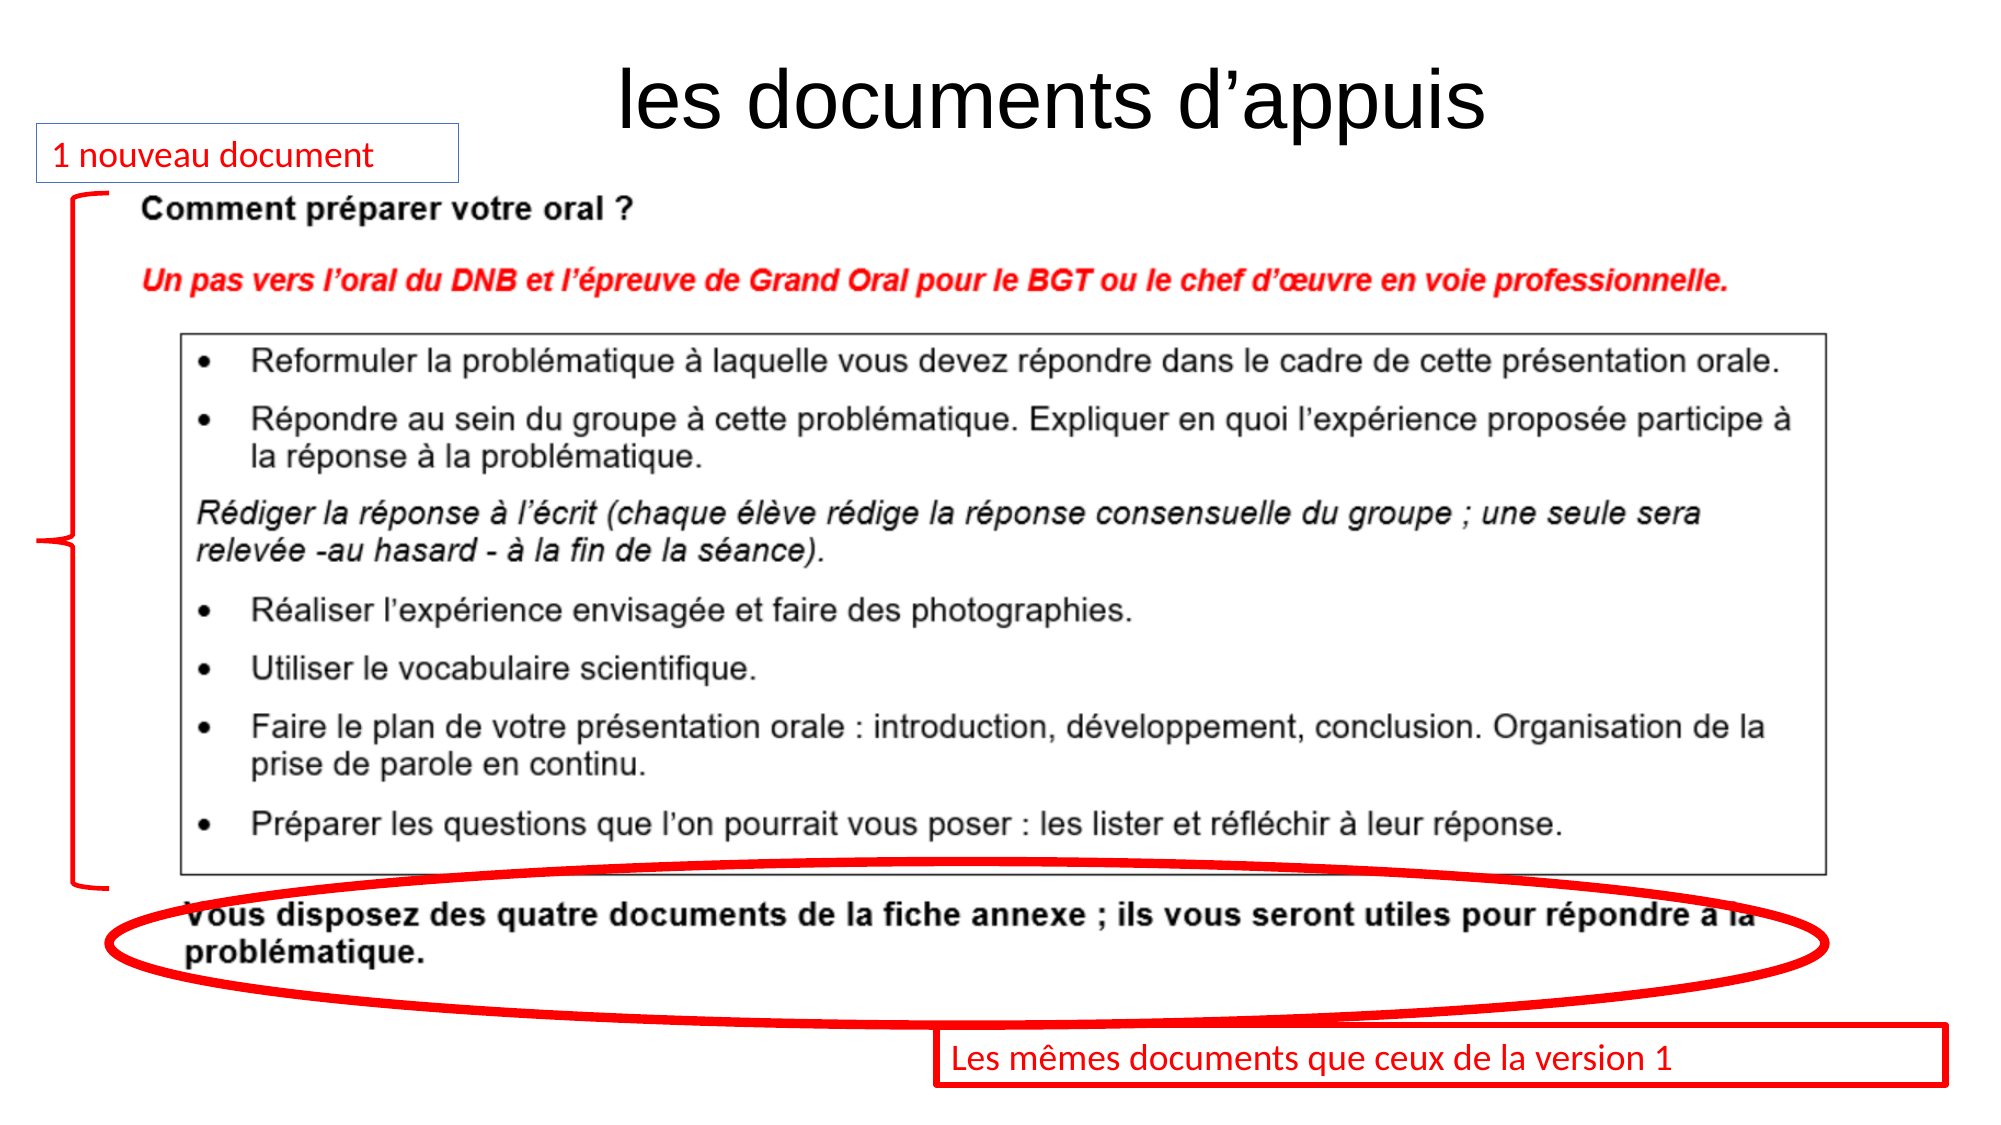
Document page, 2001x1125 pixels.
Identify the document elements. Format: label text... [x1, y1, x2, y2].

text_box les documents d’appuis [109, 37, 1946, 153]
picture [108, 154, 1862, 1024]
text_box 1 nouveau document [36, 123, 459, 183]
text_box Les mêmes documents que ceux de la version 1 [936, 1025, 1946, 1085]
text_box [36, 192, 108, 890]
